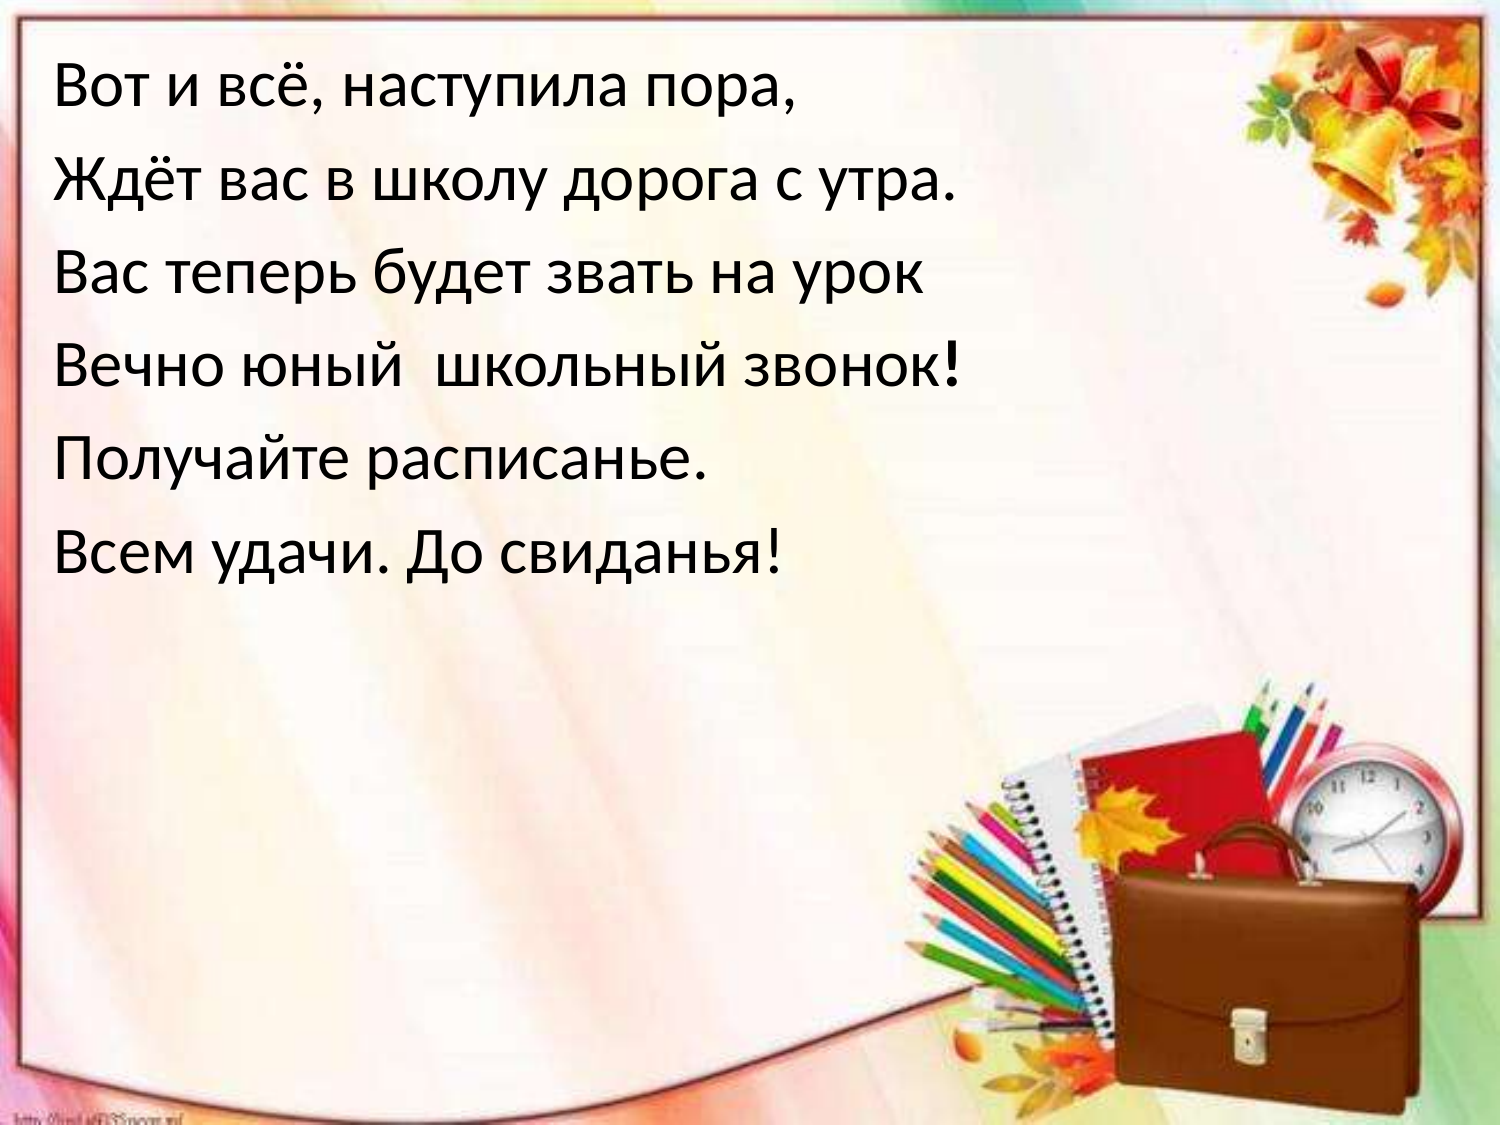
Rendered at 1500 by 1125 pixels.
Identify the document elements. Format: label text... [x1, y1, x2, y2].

text_box Вот и всё, наступила пора, Ждёт вас в школу дорога с утра. Вас теперь будет звать на урок Вечно юный школьный звонок! Получайте расписанье. Всем удачи. До свиданья! [38, 32, 1282, 594]
picture [0, 0, 1500, 1125]
